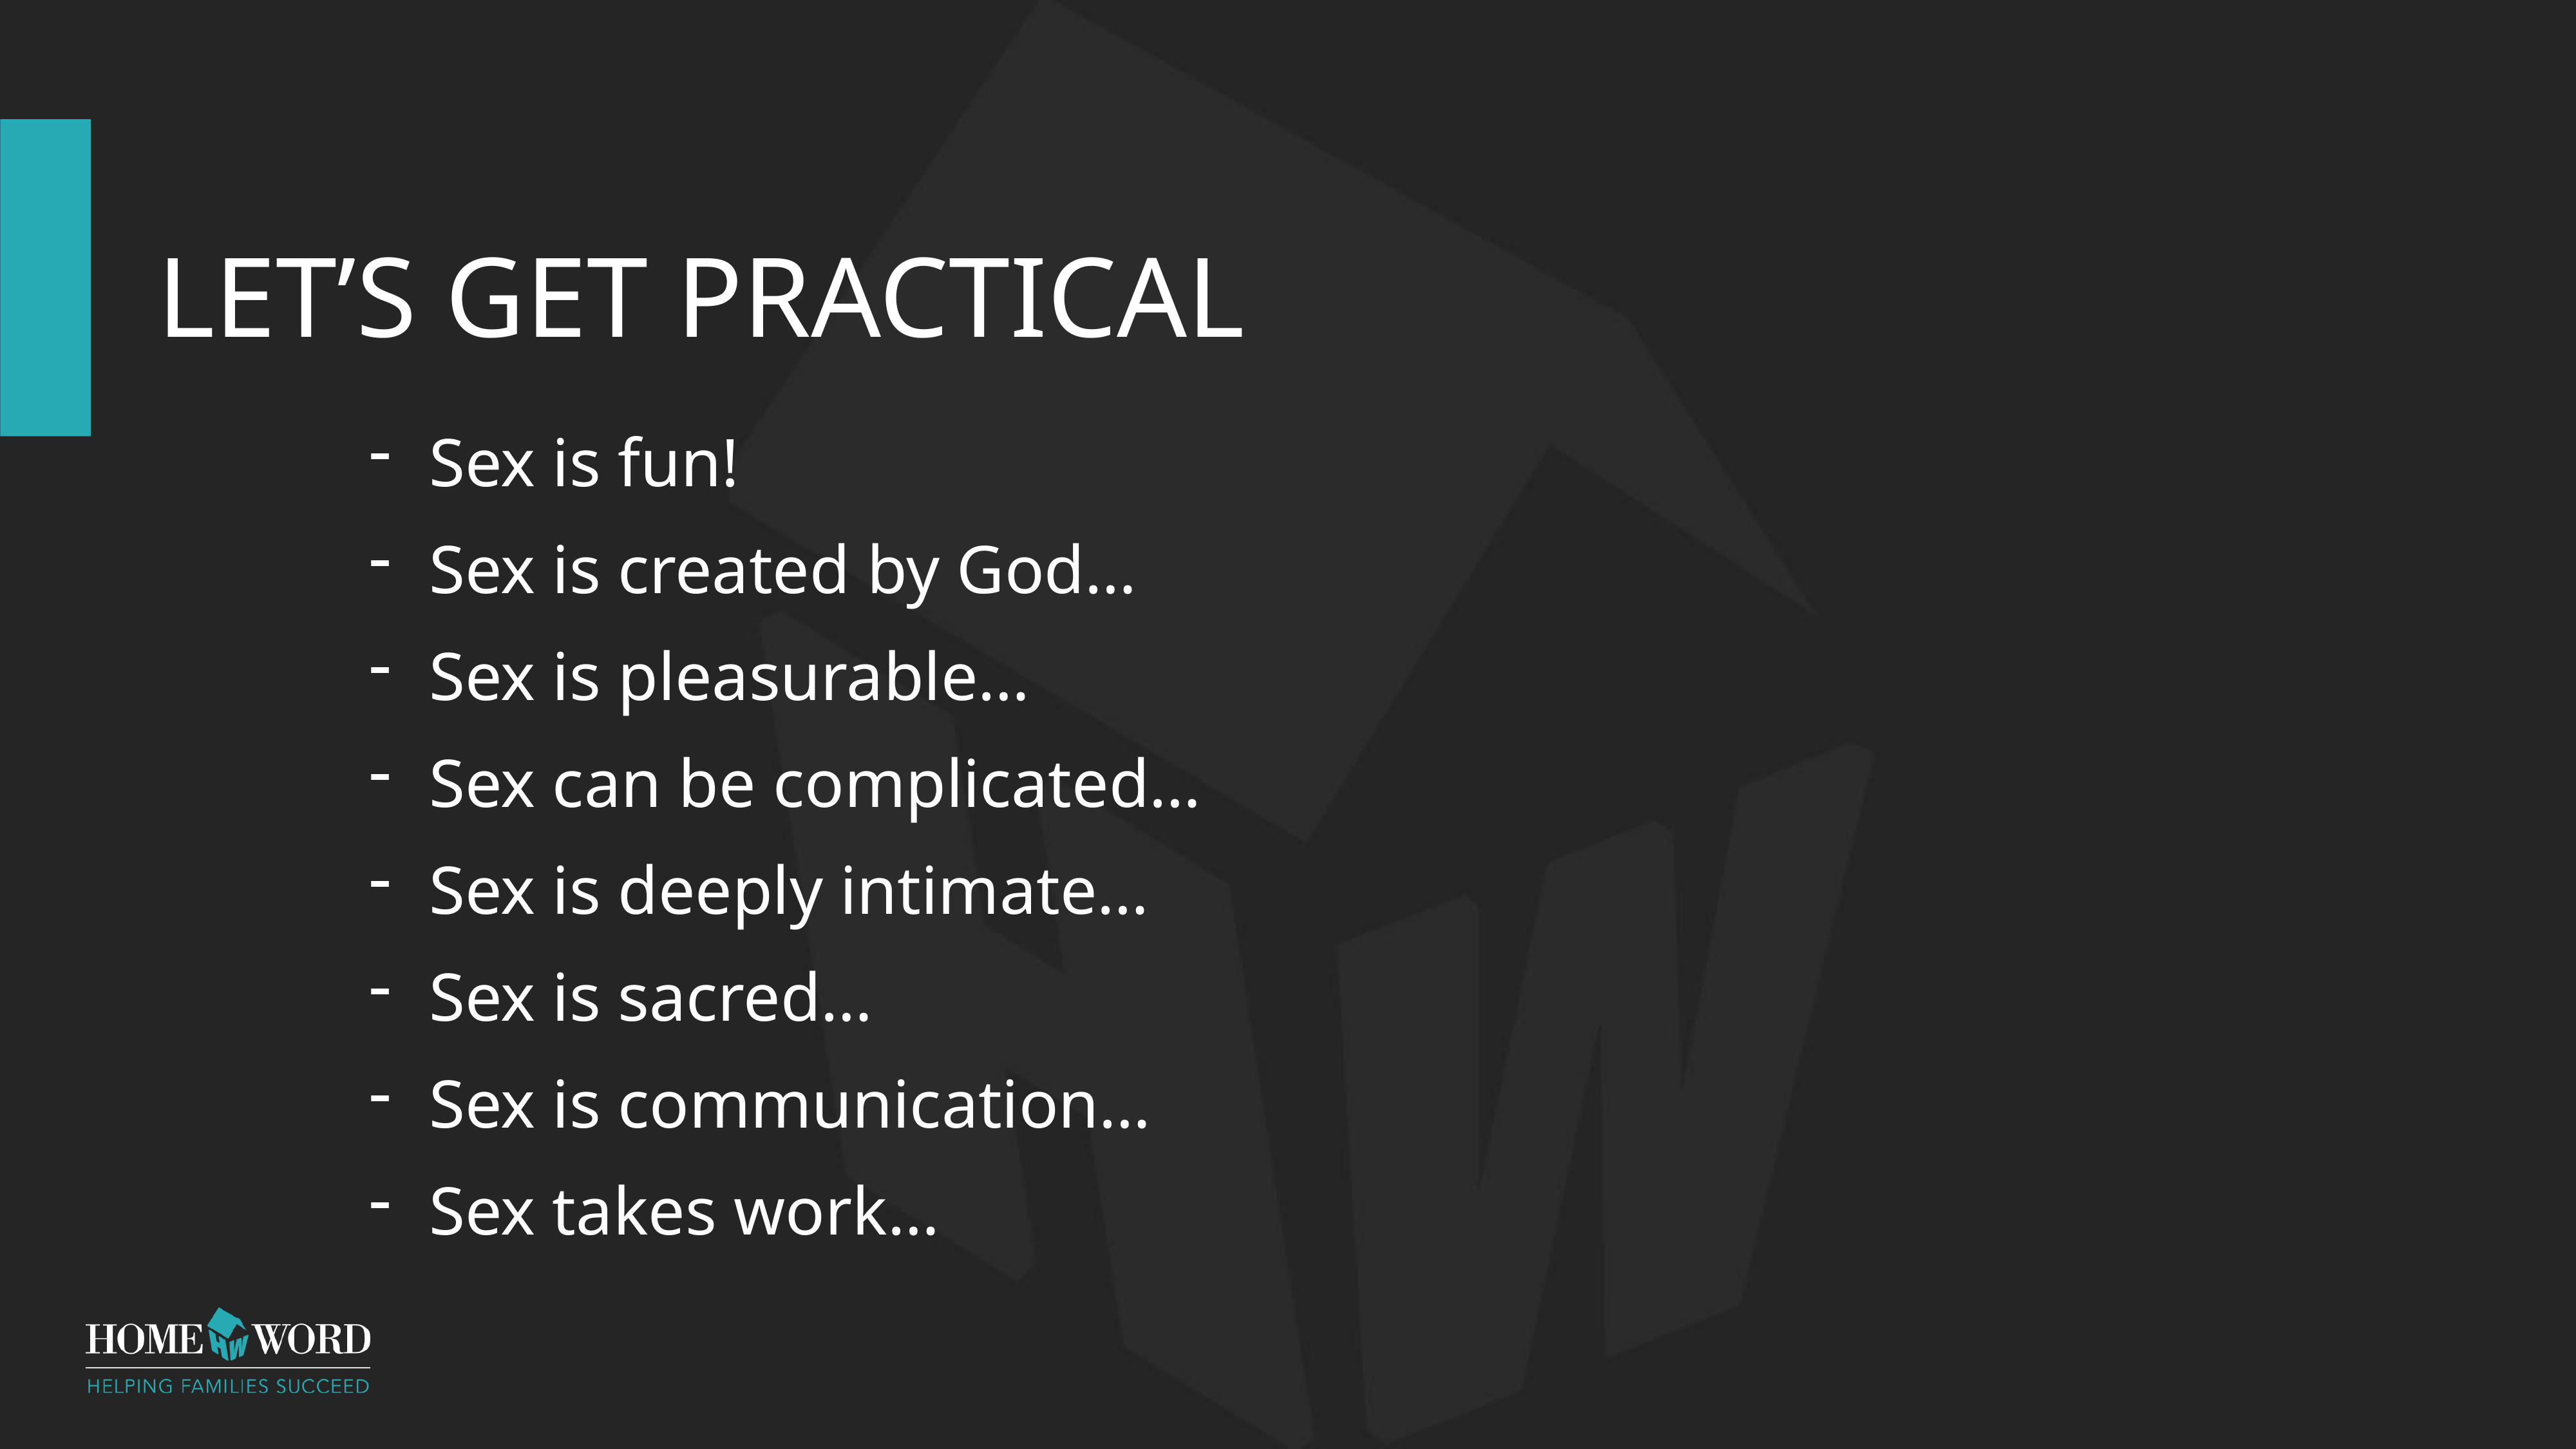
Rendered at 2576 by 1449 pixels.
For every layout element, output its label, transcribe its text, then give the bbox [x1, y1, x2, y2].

picture [0, 0, 2576, 1449]
text_box Sex is fun! Sex is created by God… Sex is pleasurable… Sex can be complicated… Sex is deeply intimate… Sex is sacred… Sex is communication… Sex takes work… [364, 415, 2130, 1256]
title Let’s get practical [151, 120, 2201, 466]
